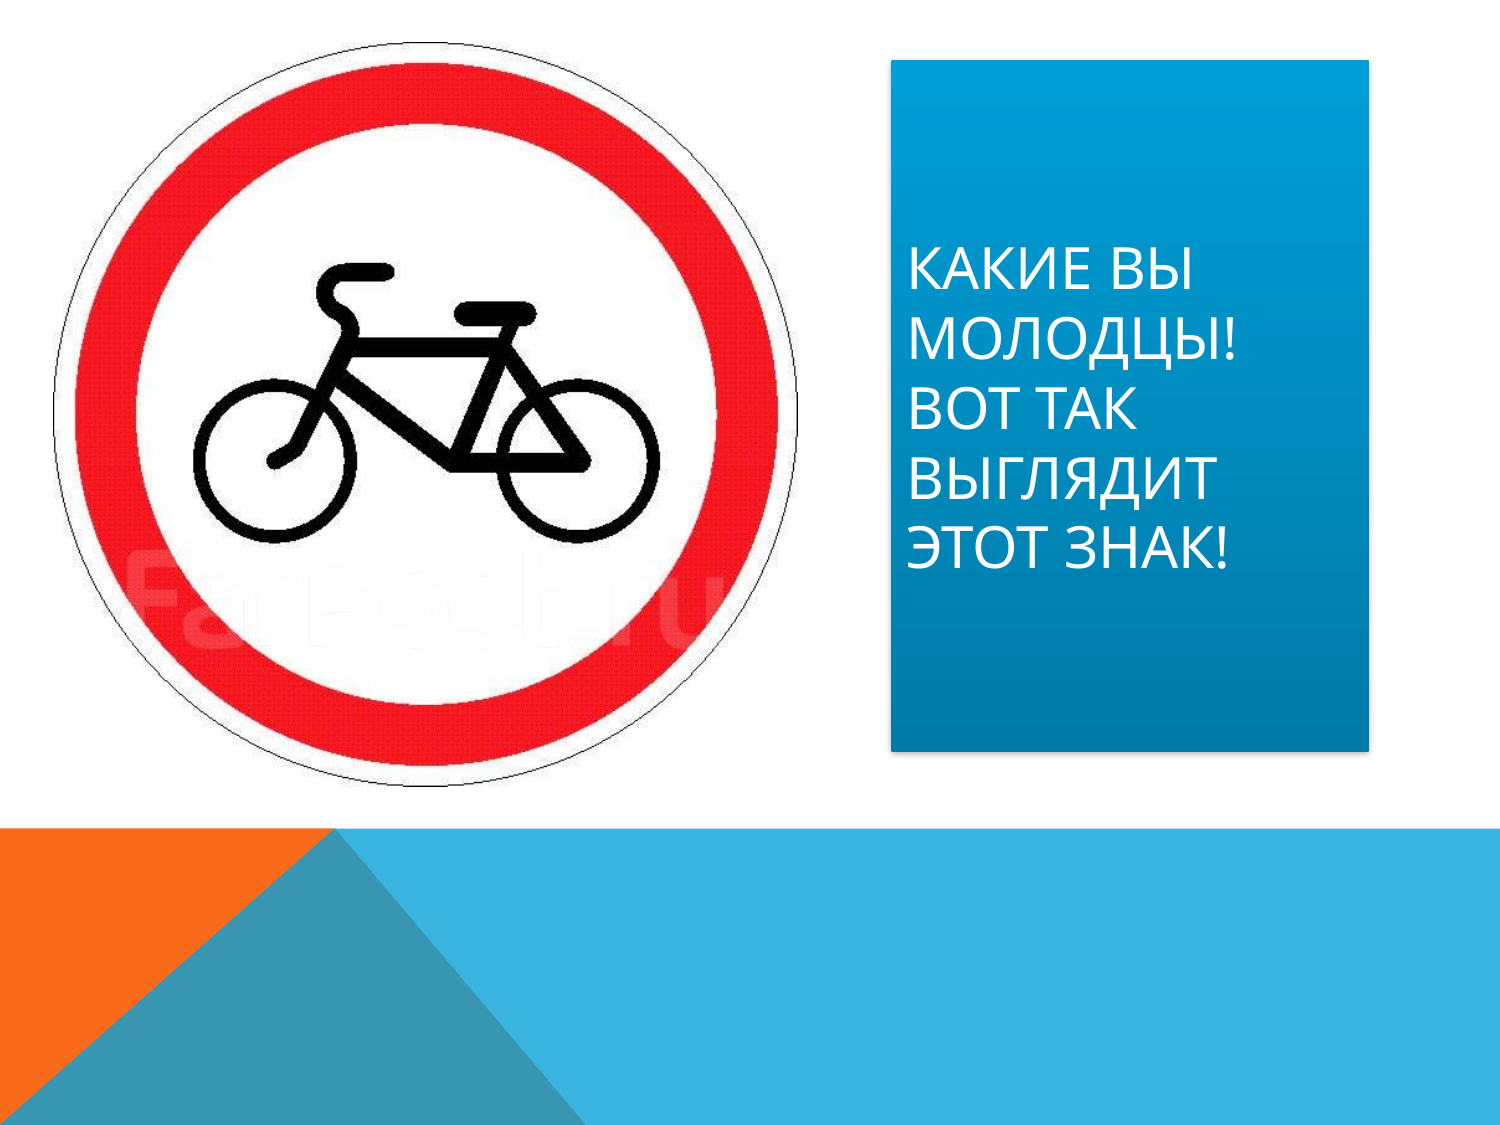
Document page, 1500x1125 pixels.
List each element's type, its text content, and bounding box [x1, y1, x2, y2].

title Какие вы молодцы! Вот так выглядит этот знак! [891, 60, 1369, 752]
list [52, 42, 798, 788]
